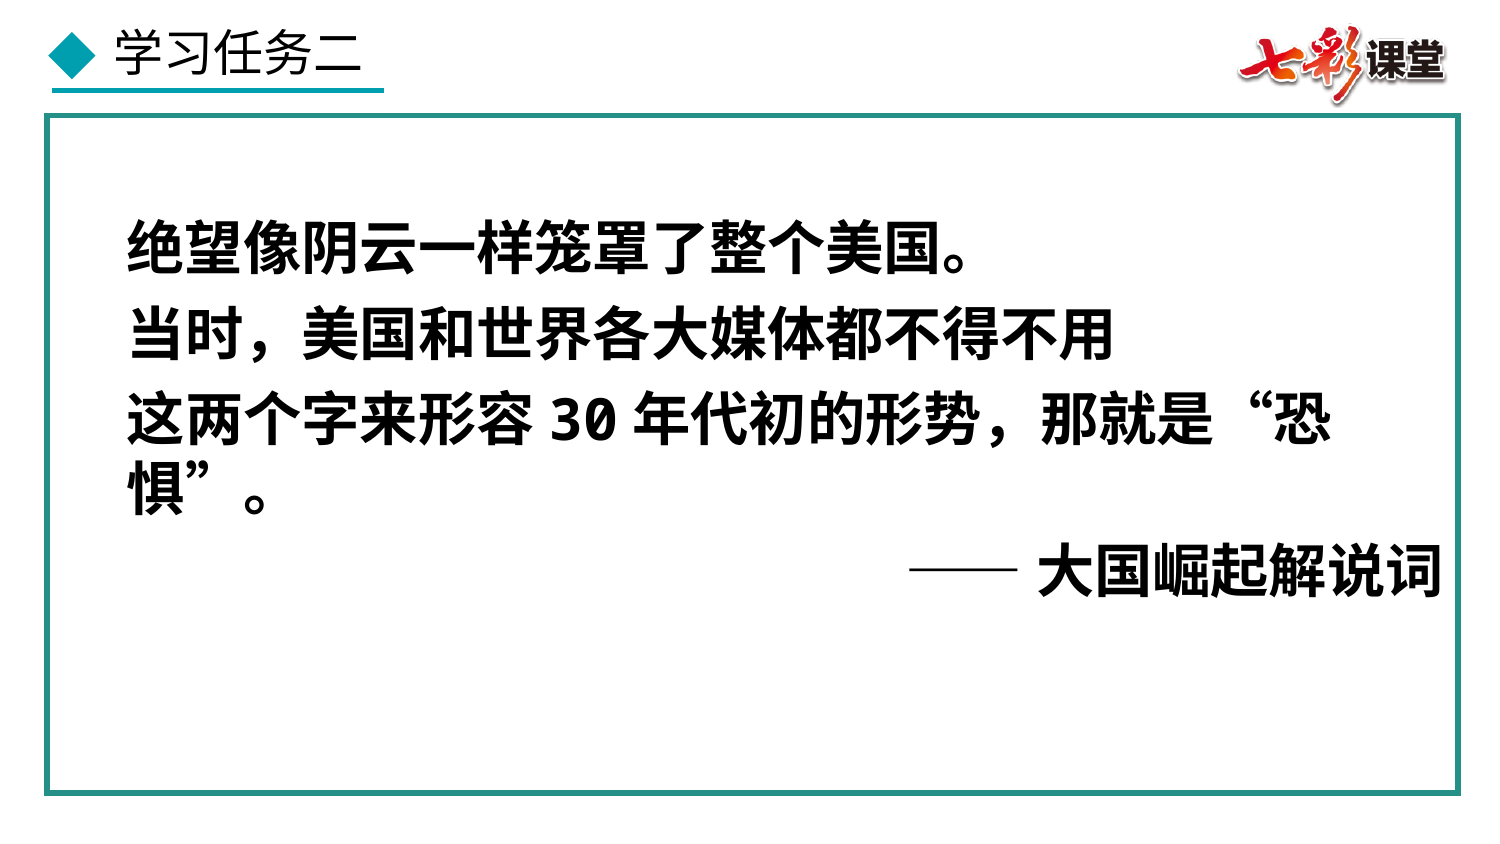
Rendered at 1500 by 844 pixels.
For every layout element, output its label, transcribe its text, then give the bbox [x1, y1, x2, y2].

text_box ——大国崛起解说词 [257, 498, 1459, 581]
picture [1234, 20, 1451, 108]
text_box 绝望像阴云一样笼罩了整个美国。 当时，美国和世界各大媒体都不得不用 这两个字来形容30年代初的形势，那就是“恐惧”。 [112, 333, 1459, 401]
